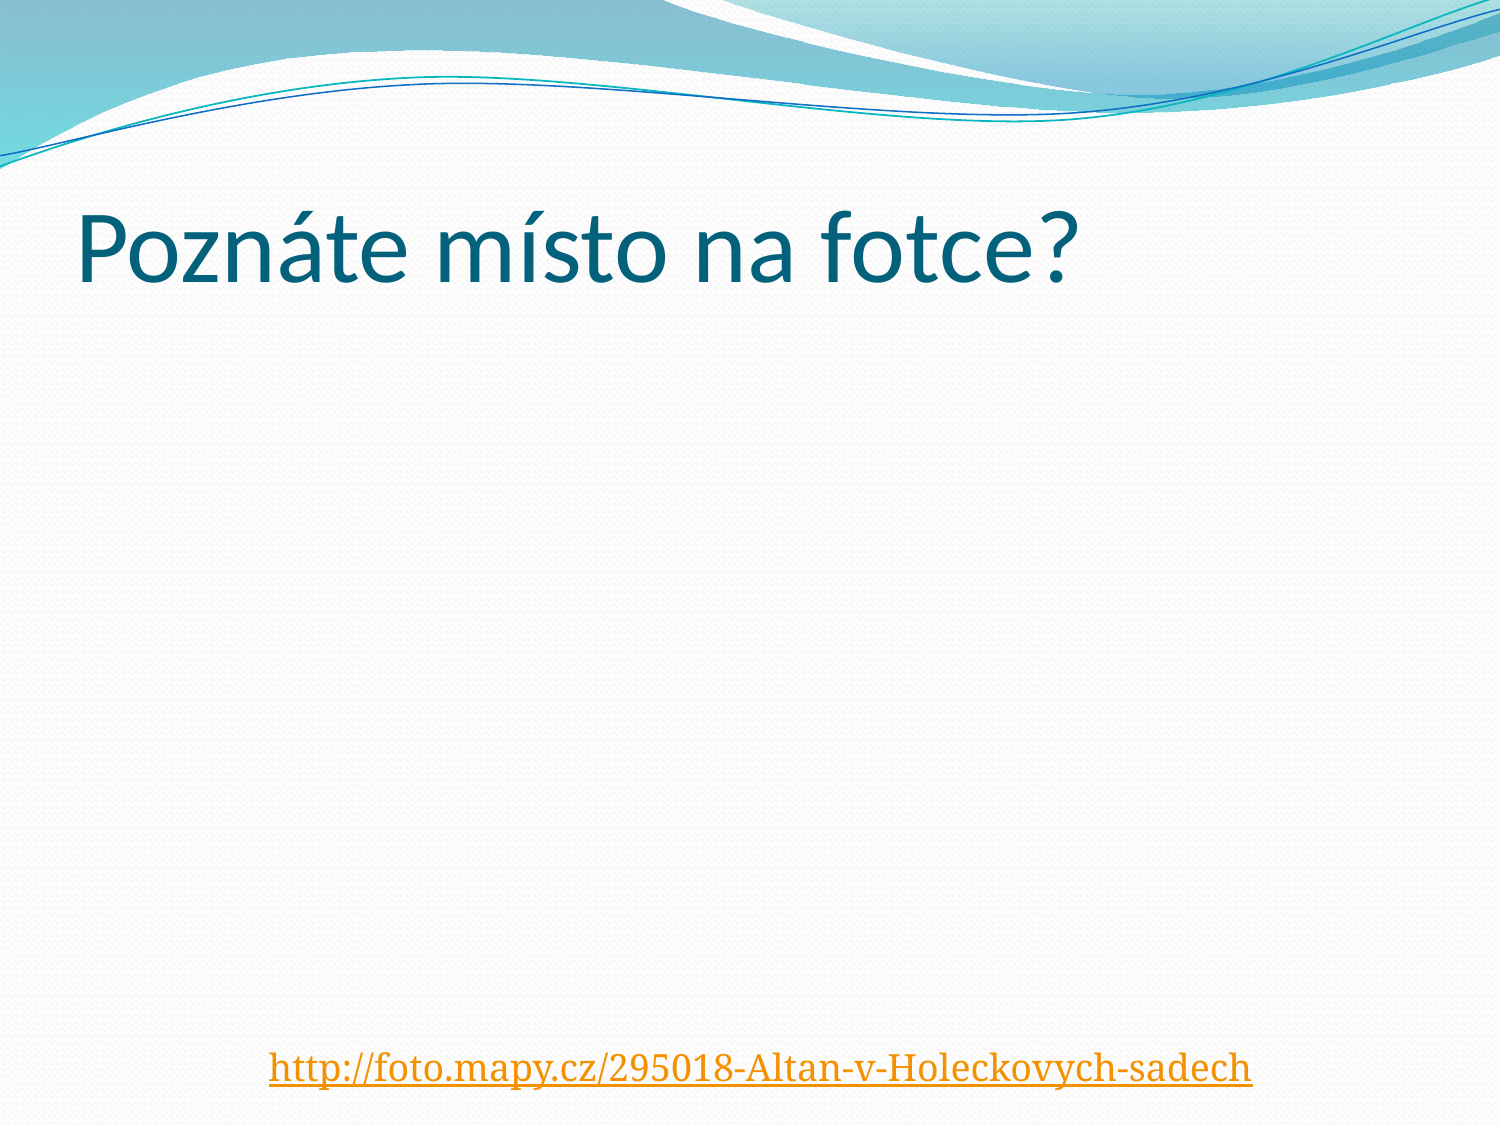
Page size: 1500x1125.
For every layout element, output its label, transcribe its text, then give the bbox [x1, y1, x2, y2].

text_box http://foto.mapy.cz/295018-Altan-v-Holeckovych-sadech [253, 1036, 1338, 1125]
title Poznáte místo na fotce? [75, 115, 1425, 303]
